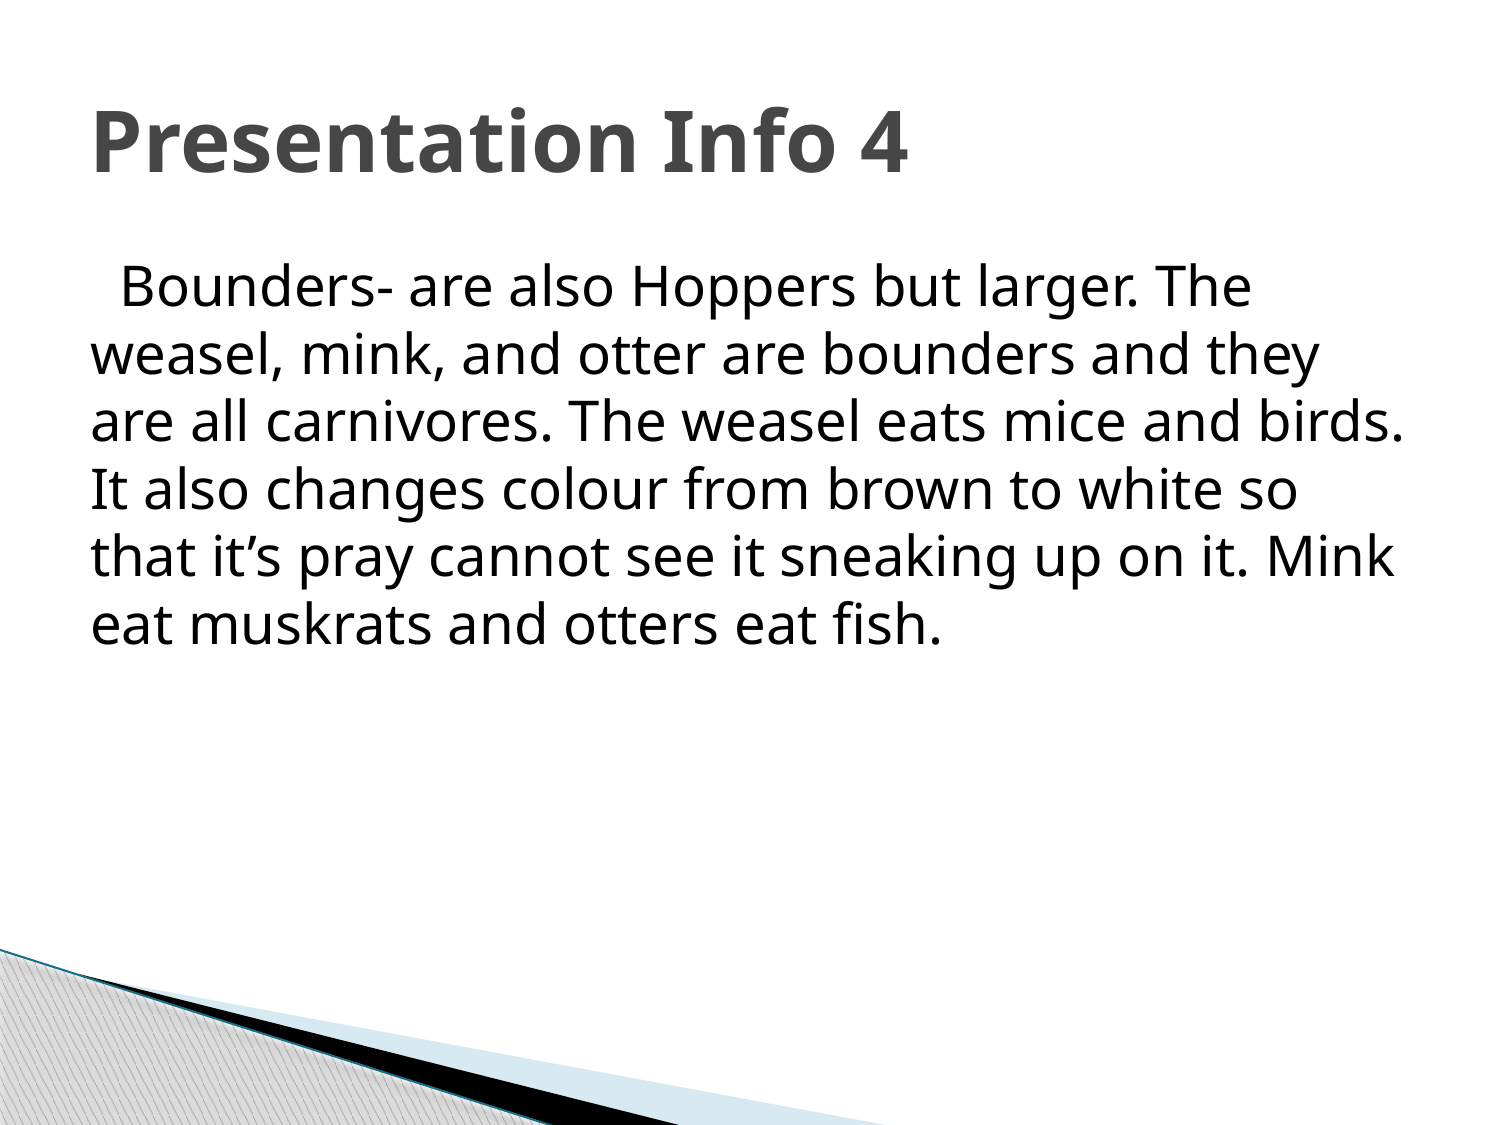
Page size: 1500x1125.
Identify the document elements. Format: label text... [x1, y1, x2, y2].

title Presentation Info 4 [75, 45, 1425, 233]
list Bounders- are also Hoppers but larger. The weasel, mink, and otter are bounders and they are all carnivores. The weasel eats mice and birds. It also changes colour from brown to white so that it’s pray cannot see it sneaking up on it. Mink eat muskrats and otters eat fish. [74, 242, 1426, 986]
